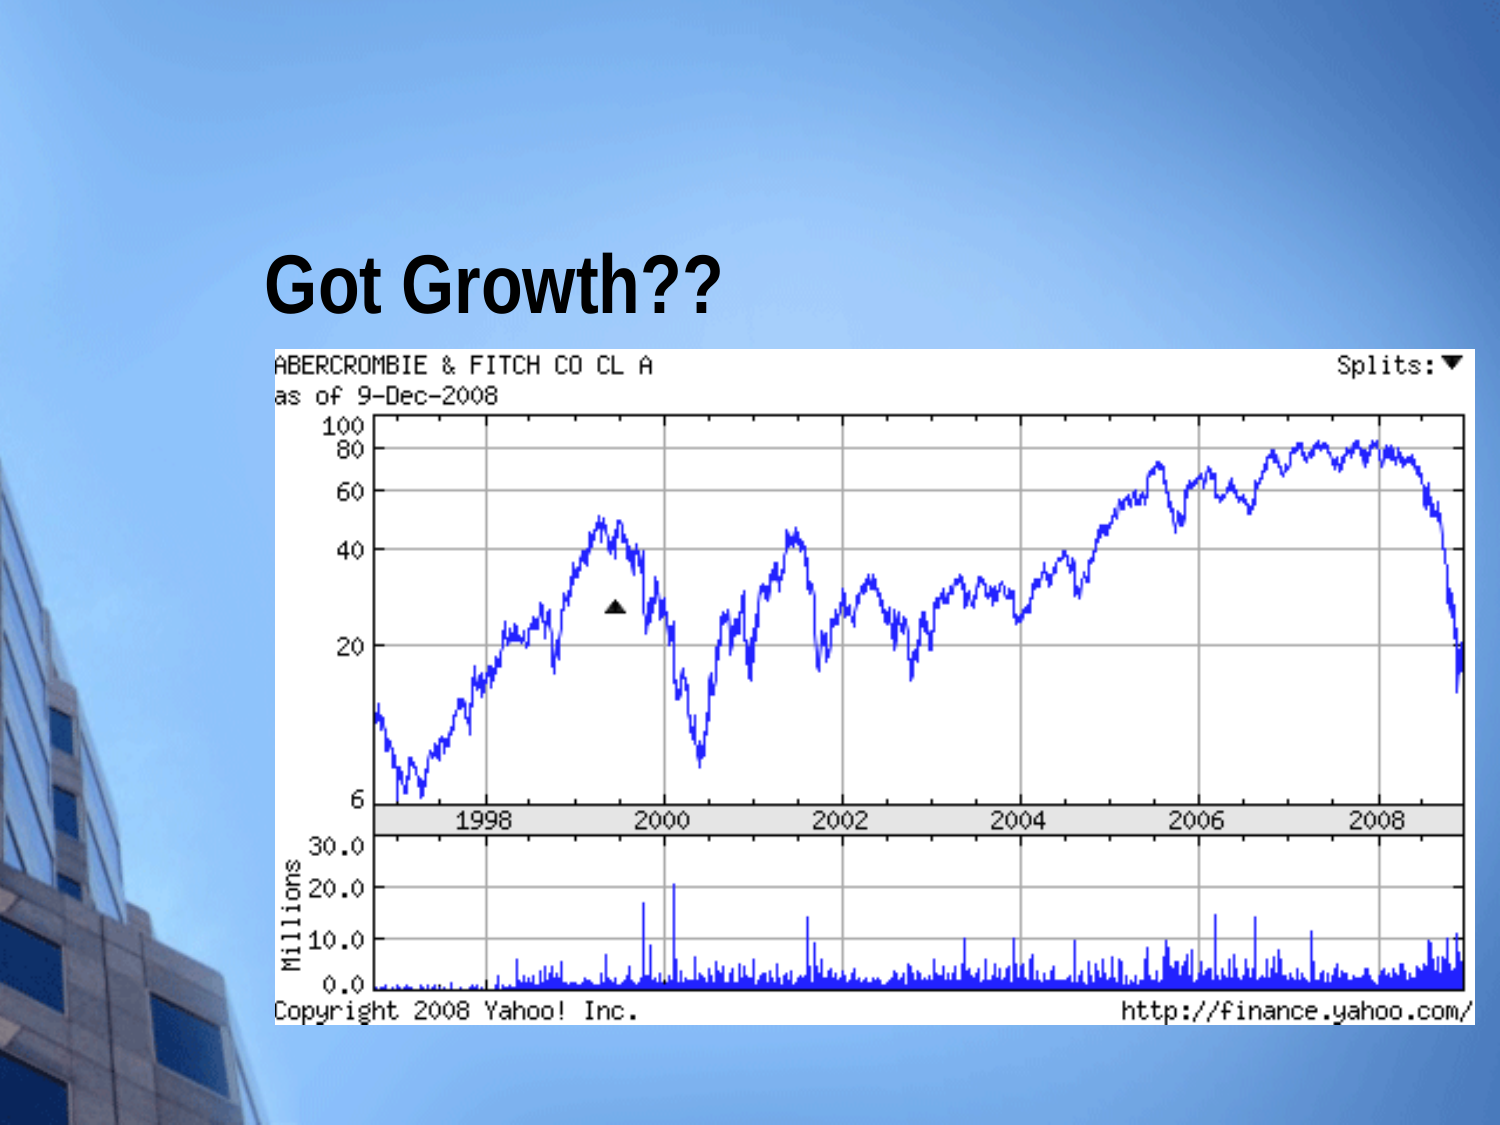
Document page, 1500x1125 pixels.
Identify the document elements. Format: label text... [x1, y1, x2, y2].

picture [0, 0, 1500, 1125]
title Got Growth?? [249, 112, 1413, 338]
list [274, 349, 1476, 1026]
